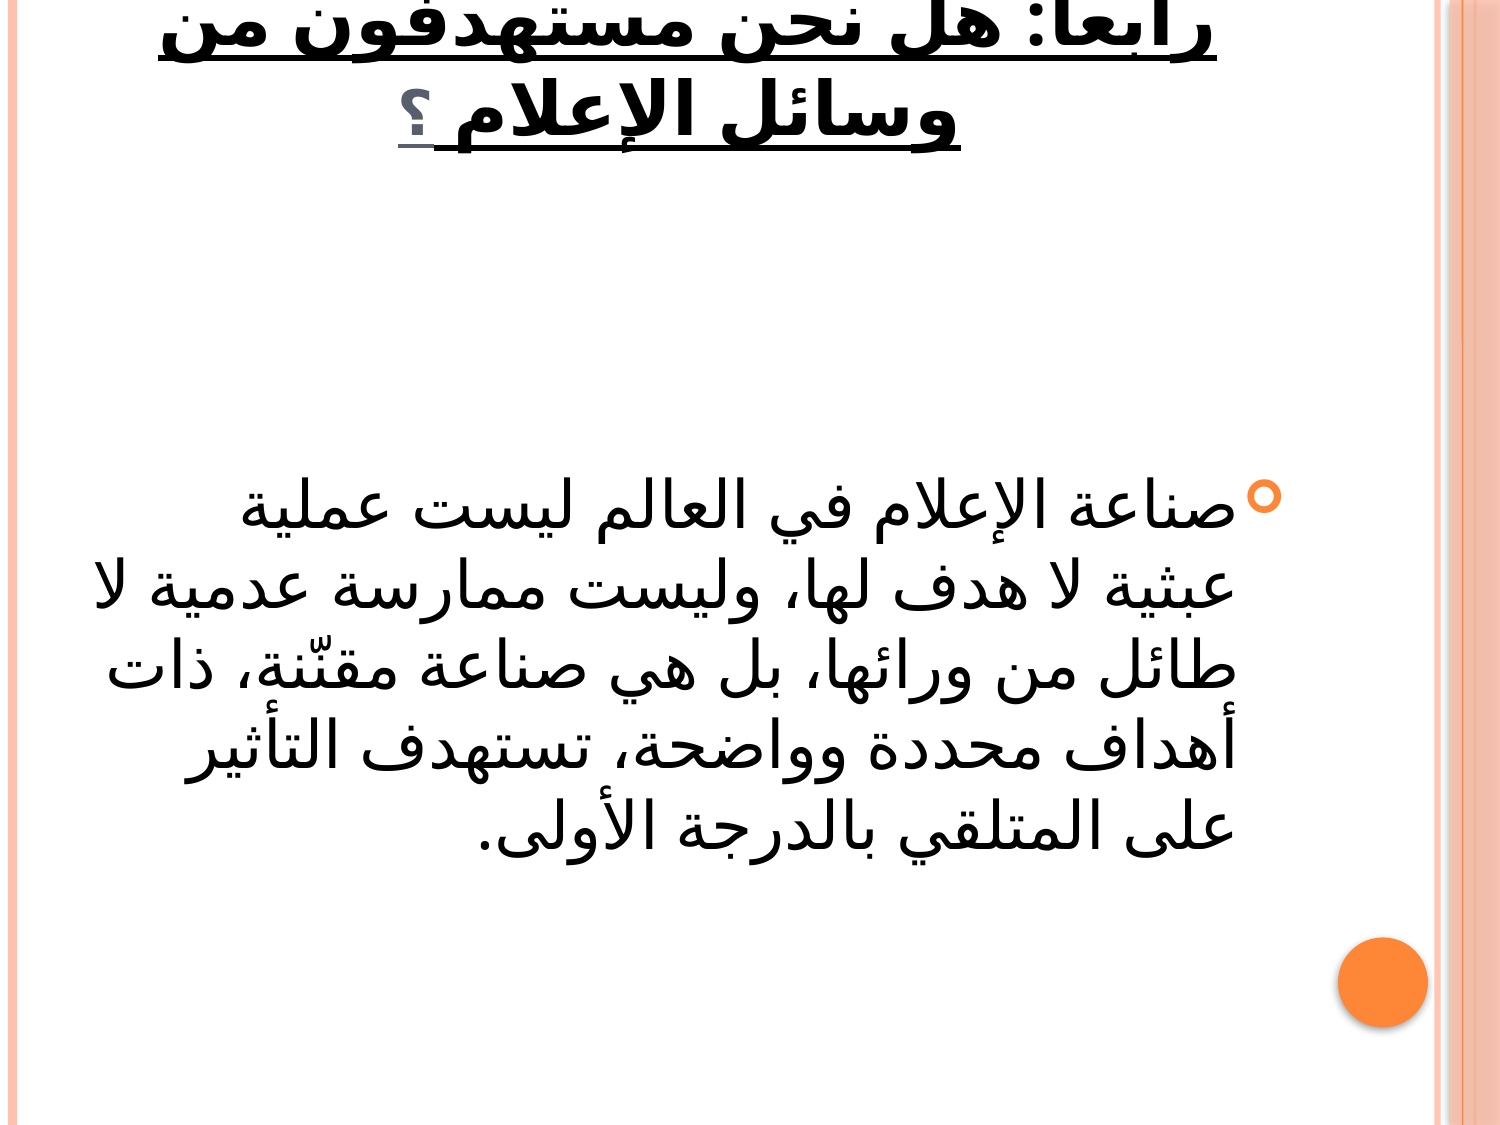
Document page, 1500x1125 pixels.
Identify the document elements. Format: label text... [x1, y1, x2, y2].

title رابعاً: هل نحن مستهدفون من وسائل الإعلام ؟ [75, 45, 1300, 233]
list صناعة الإعلام في العالم ليست عملية عبثية لا هدف لها، وليست ممارسة عدمية لا طائل من ورائها، بل هي صناعة مقنّنة، ذات أهداف محددة وواضحة، تستهدف التأثير على المتلقي بالدرجة الأولى. [75, 262, 1300, 1062]
